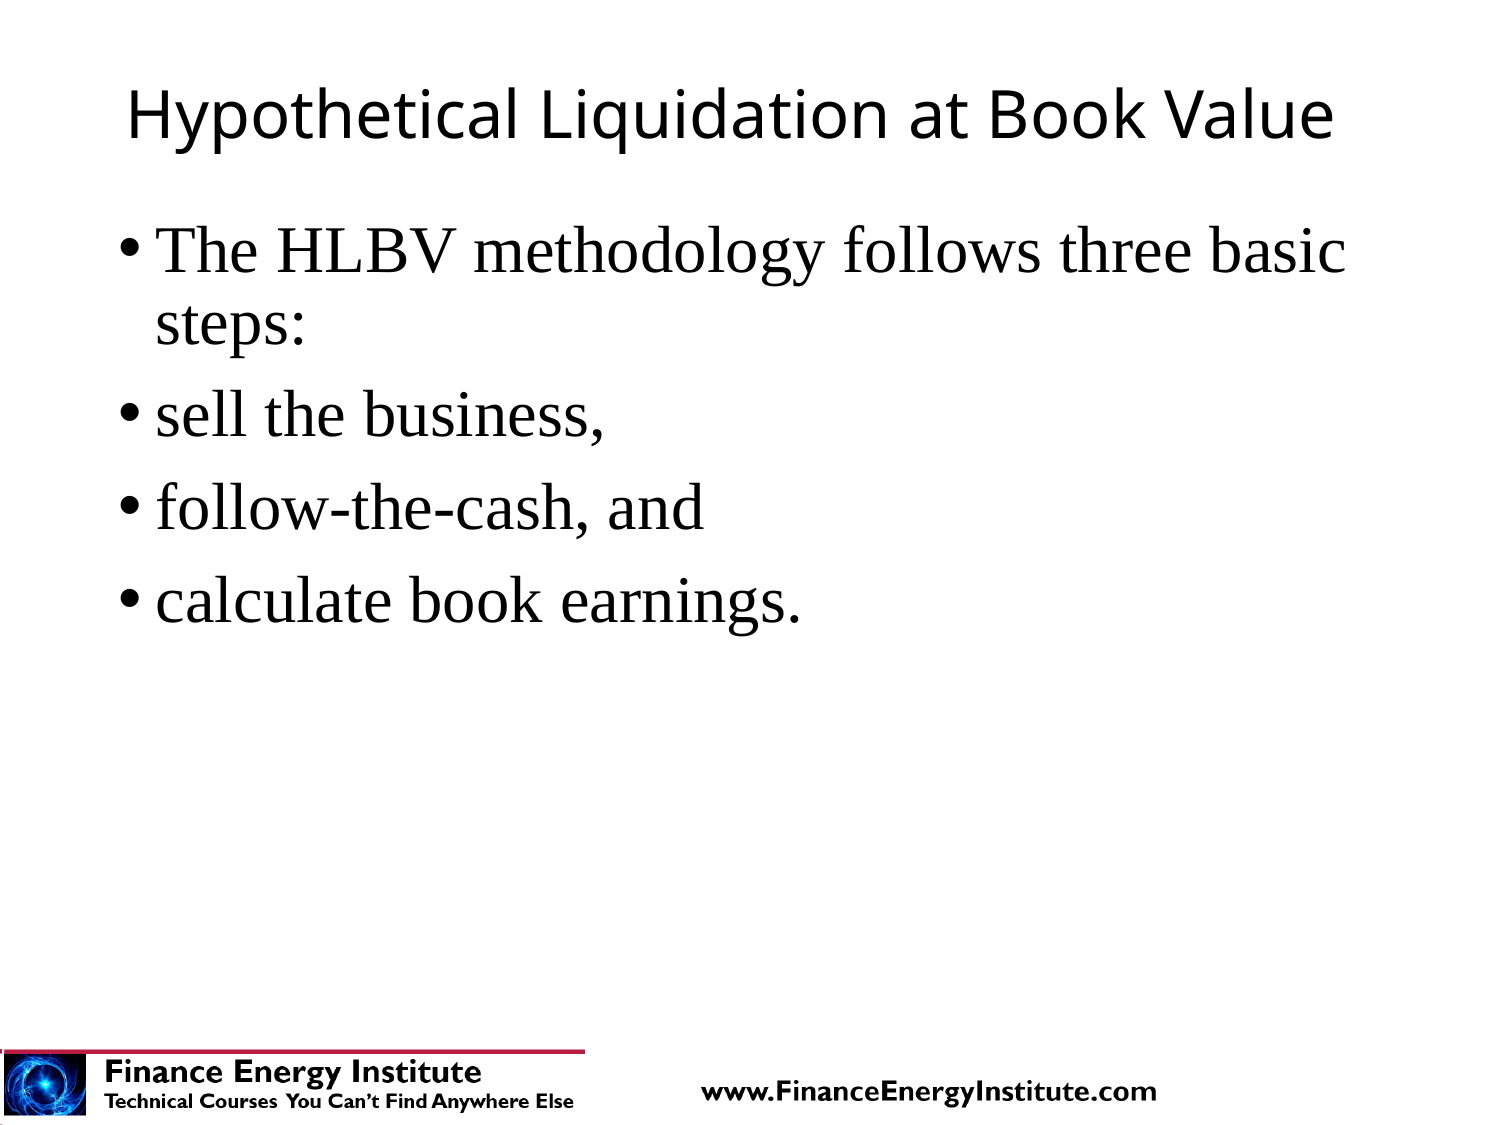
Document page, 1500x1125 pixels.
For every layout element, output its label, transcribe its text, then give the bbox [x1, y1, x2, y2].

title Hypothetical Liquidation at Book Value [103, 59, 1361, 174]
picture [696, 1074, 1166, 1112]
list The HLBV methodology follows three basic steps: sell the business, follow-the-cash, and calculate book earnings. [103, 207, 1400, 1014]
picture [0, 1042, 585, 1125]
